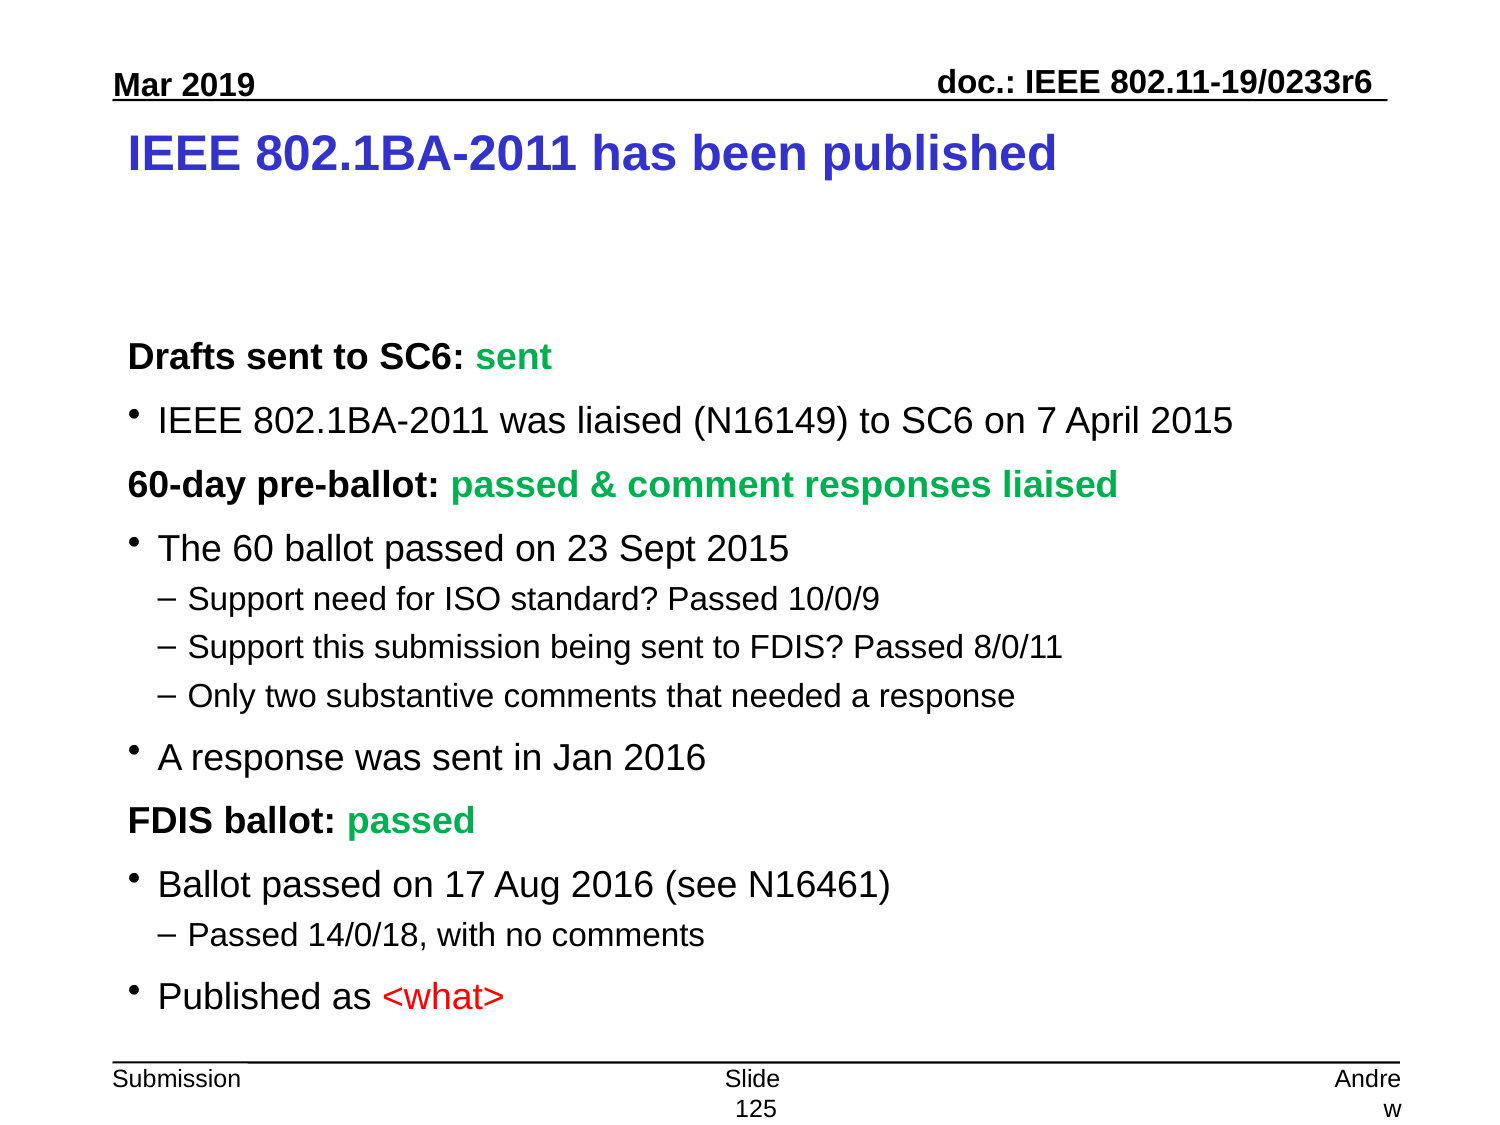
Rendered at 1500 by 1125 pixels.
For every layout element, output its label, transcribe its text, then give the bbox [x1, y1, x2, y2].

slide_number Slide 125 [709, 1061, 803, 1093]
footer Andrew Myles, Cisco [1320, 1061, 1402, 1093]
list Drafts sent to SC6: sent IEEE 802.1BA-2011 was liaised (N16149) to SC6 on 7 April 2015 60-day pre-ballot: passed & comment responses liaised The 60 ballot passed on 23 Sept 2015 Support need for ISO standard? Passed 10/0/9 Support this submission being sent to FDIS? Passed 8/0/11 Only two substantive comments that needed a response A response was sent in Jan 2016 FDIS ballot: passed Ballot passed on 17 Aug 2016 (see N16461) Passed 14/0/18, with no comments Published as <what> [112, 324, 1388, 1000]
title IEEE 802.1BA-2011 has been published [112, 112, 1388, 288]
